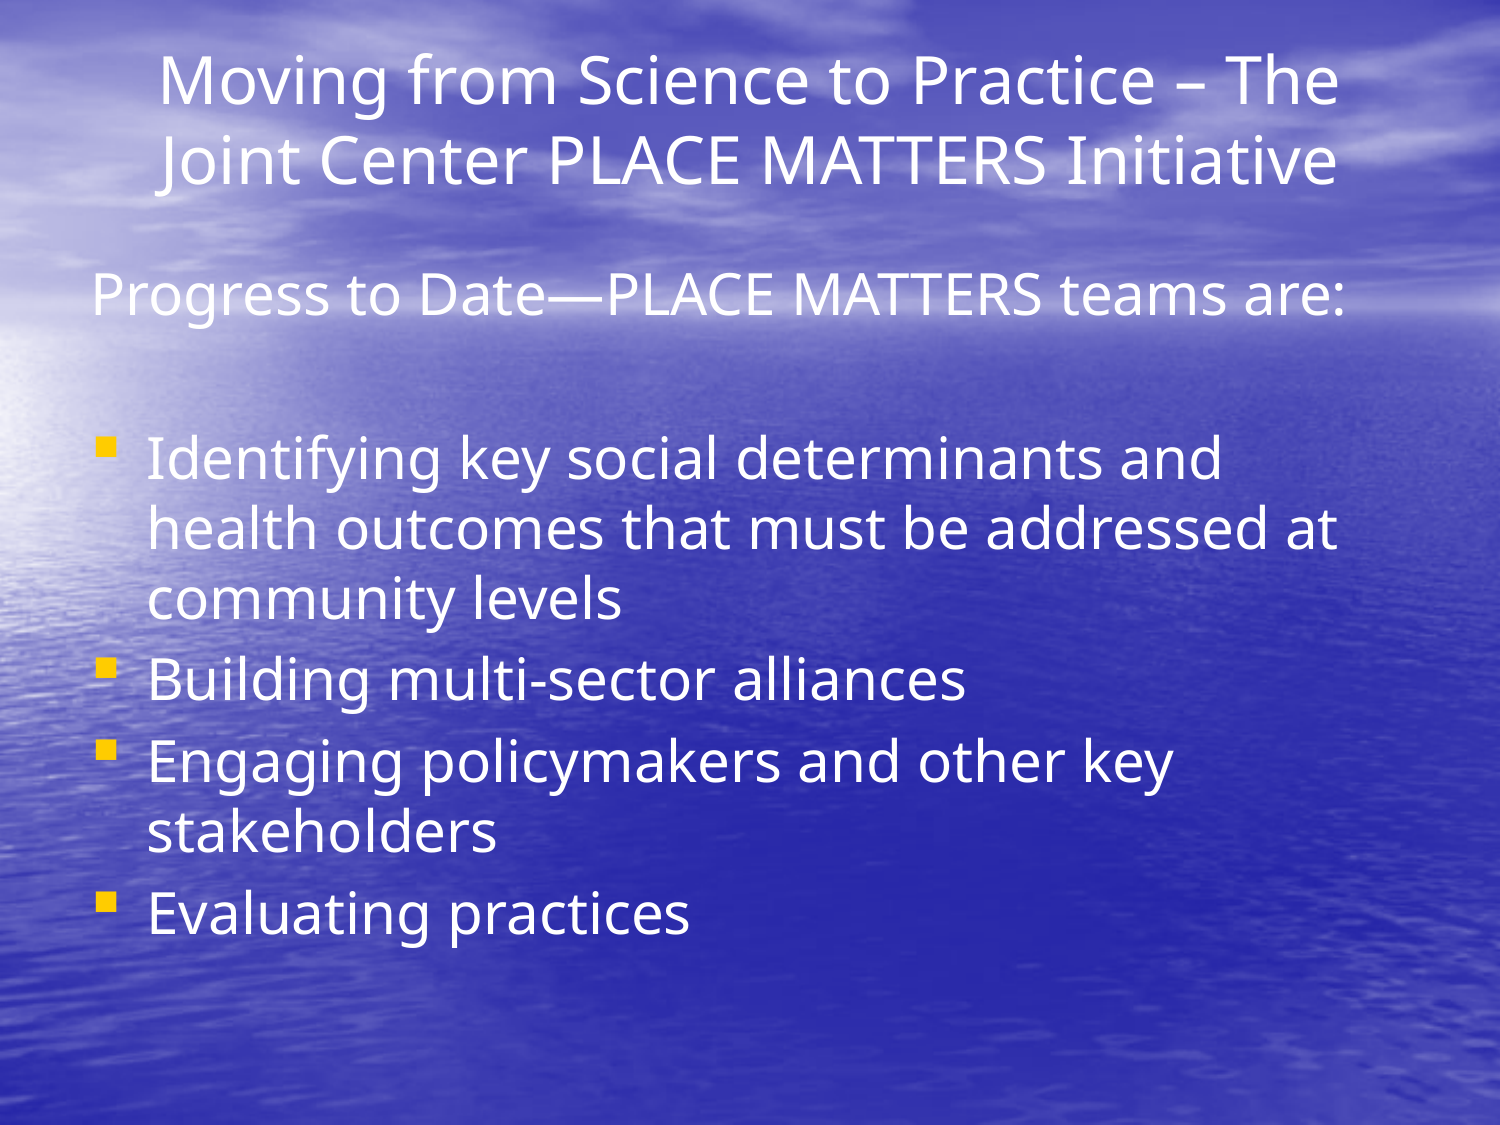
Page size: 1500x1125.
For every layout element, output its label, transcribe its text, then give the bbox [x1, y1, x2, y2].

title Moving from Science to Practice – The Joint Center Place Matters Initiative [74, 49, 1426, 226]
list Progress to Date—Place Matters teams are: Identifying key social determinants and health outcomes that must be addressed at community levels Building multi-sector alliances Engaging policymakers and other key stakeholders Evaluating practices [74, 249, 1426, 988]
